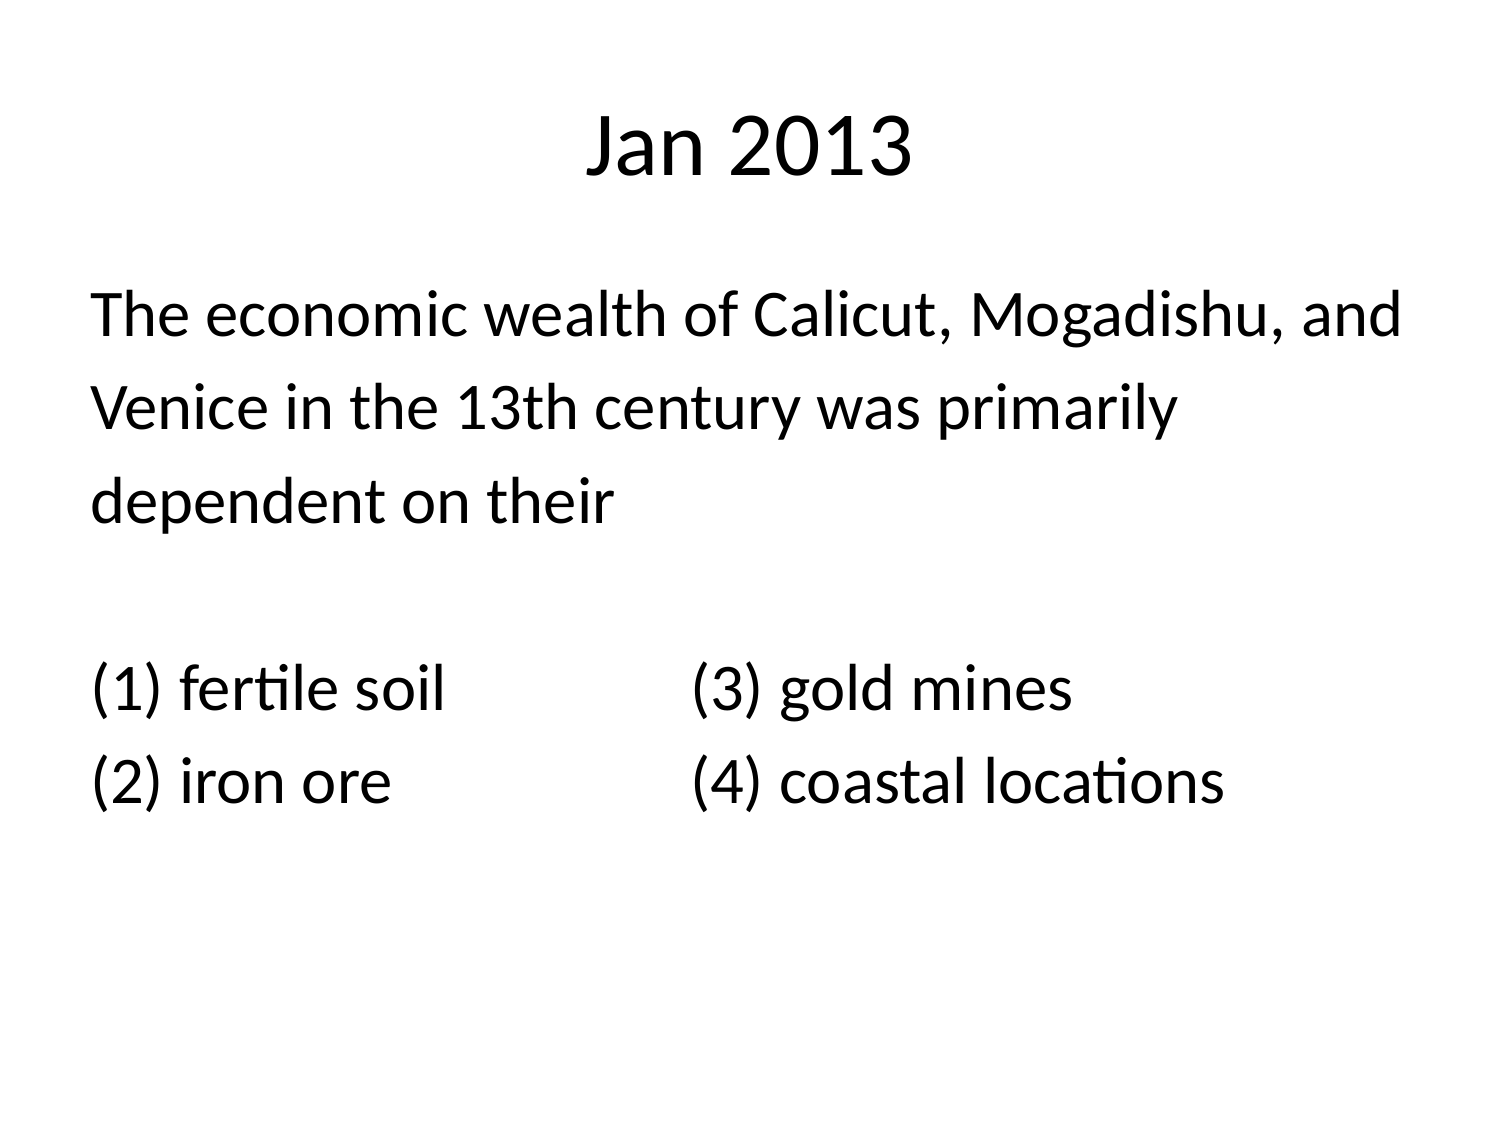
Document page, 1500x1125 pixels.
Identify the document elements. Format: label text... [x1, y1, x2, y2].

list The economic wealth of Calicut, Mogadishu, and Venice in the 13th century was primarily dependent on their (1) fertile soil (3) gold mines (2) iron ore (4) coastal locations [75, 262, 1425, 1005]
title Jan 2013 [75, 45, 1425, 233]
